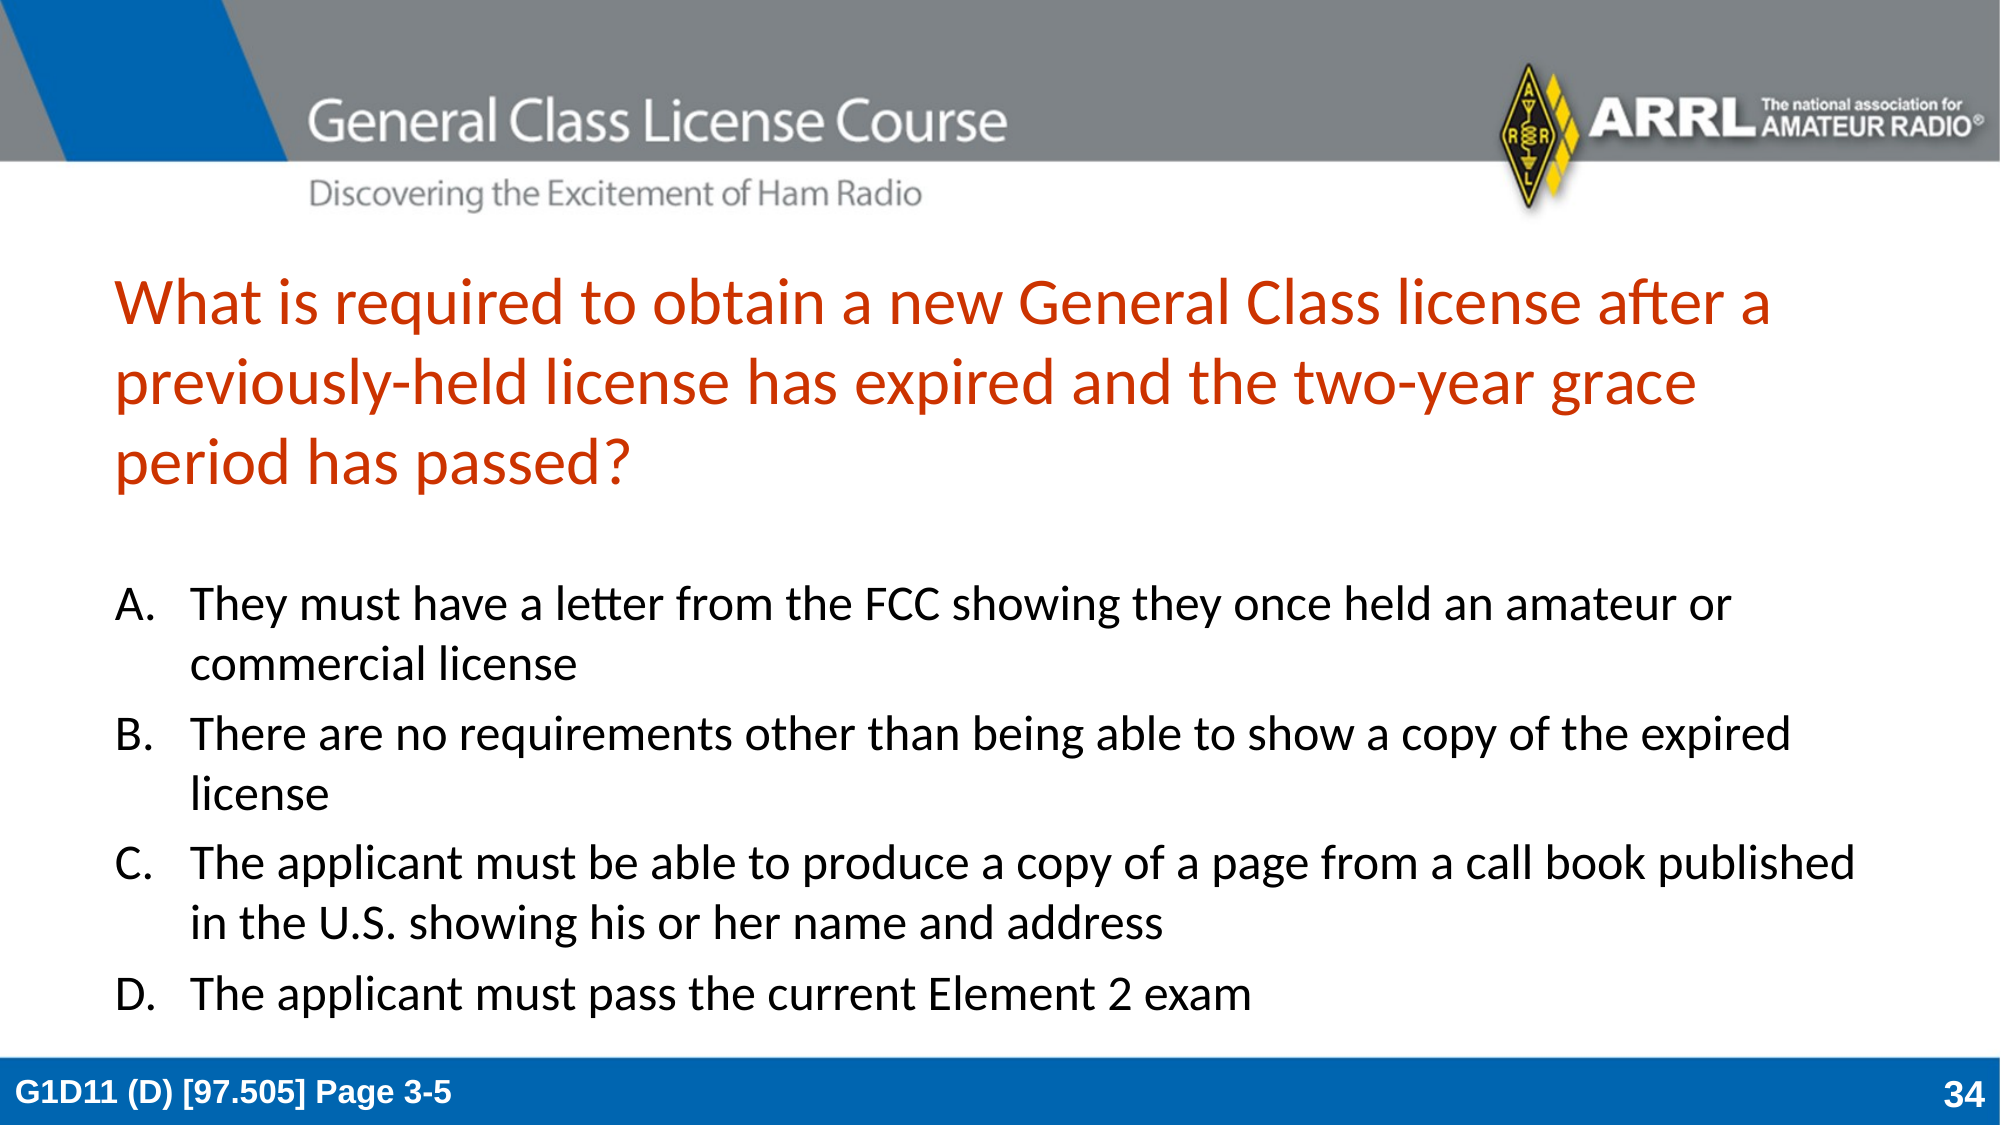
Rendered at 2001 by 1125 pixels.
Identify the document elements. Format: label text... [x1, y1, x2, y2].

picture [0, 0, 2001, 1125]
list They must have a letter from the FCC showing they once held an amateur or commercial license There are no requirements other than being able to show a copy of the expired license The applicant must be able to produce a copy of a page from a call book published in the U.S. showing his or her name and address The applicant must pass the current Element 2 exam [99, 562, 1900, 1005]
text_box 34 [1875, 1062, 2000, 1123]
text_box G1D11 (D) [97.505] Page 3-5 [0, 1062, 1313, 1118]
title What is required to obtain a new General Class license after a previously-held license has expired and the two-year grace period has passed? [99, 249, 1900, 388]
